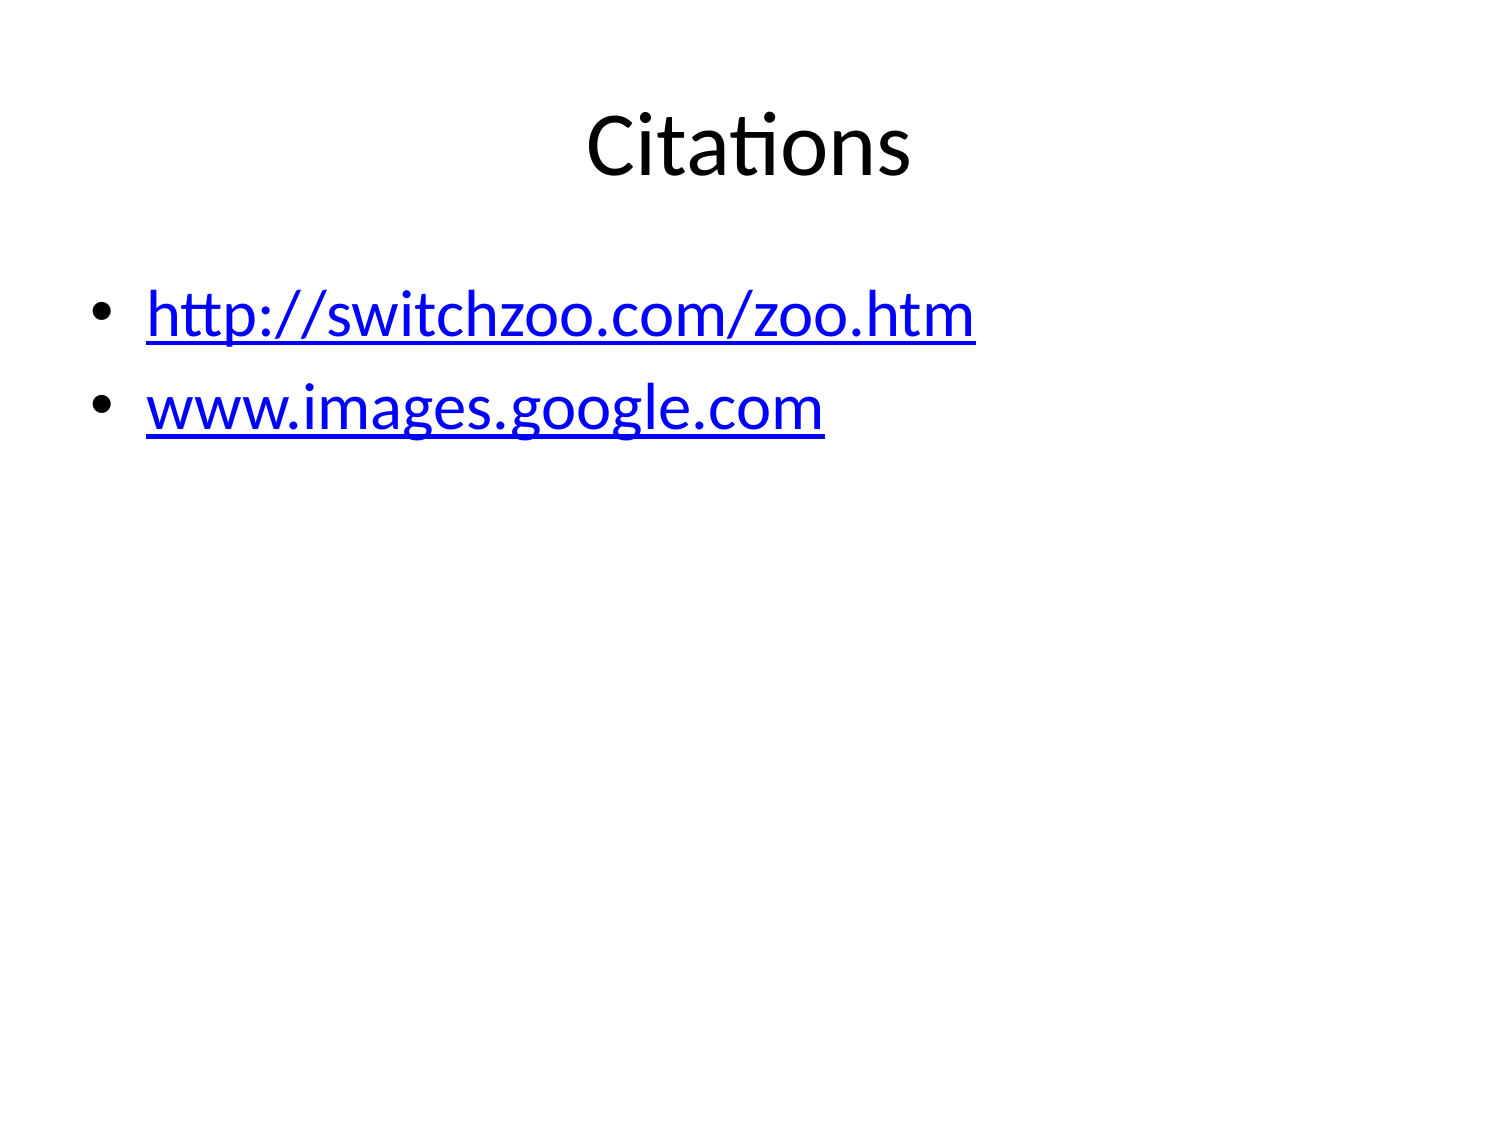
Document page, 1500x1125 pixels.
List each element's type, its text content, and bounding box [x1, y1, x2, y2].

list http://switchzoo.com/zoo.htm www.images.google.com [75, 262, 1425, 1005]
title Citations [75, 45, 1425, 233]
